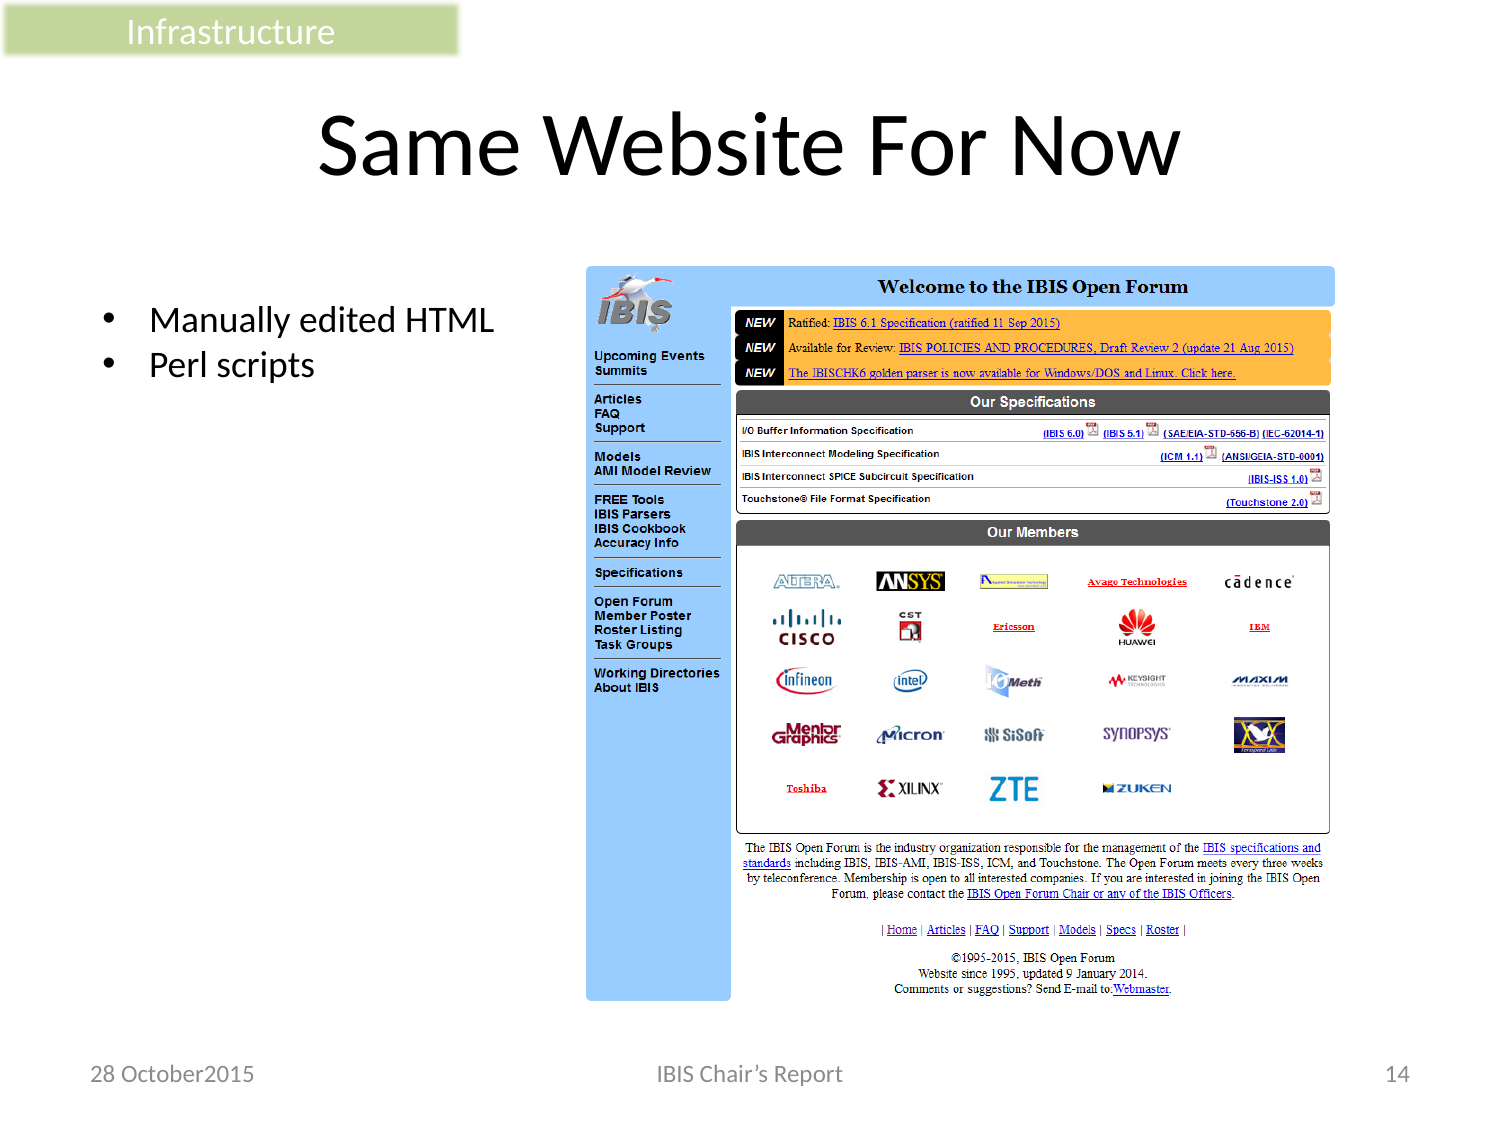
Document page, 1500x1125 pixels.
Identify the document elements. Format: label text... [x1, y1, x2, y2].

title Same Website For Now [75, 45, 1425, 233]
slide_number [75, 1042, 425, 1103]
text_box Manually edited HTML Perl scripts [87, 287, 525, 393]
text_box Infrastructure [8, 8, 455, 52]
slide_number 14 [1074, 1042, 1425, 1103]
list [584, 262, 1338, 1006]
footer IBIS Chair’s Report [512, 1042, 988, 1103]
